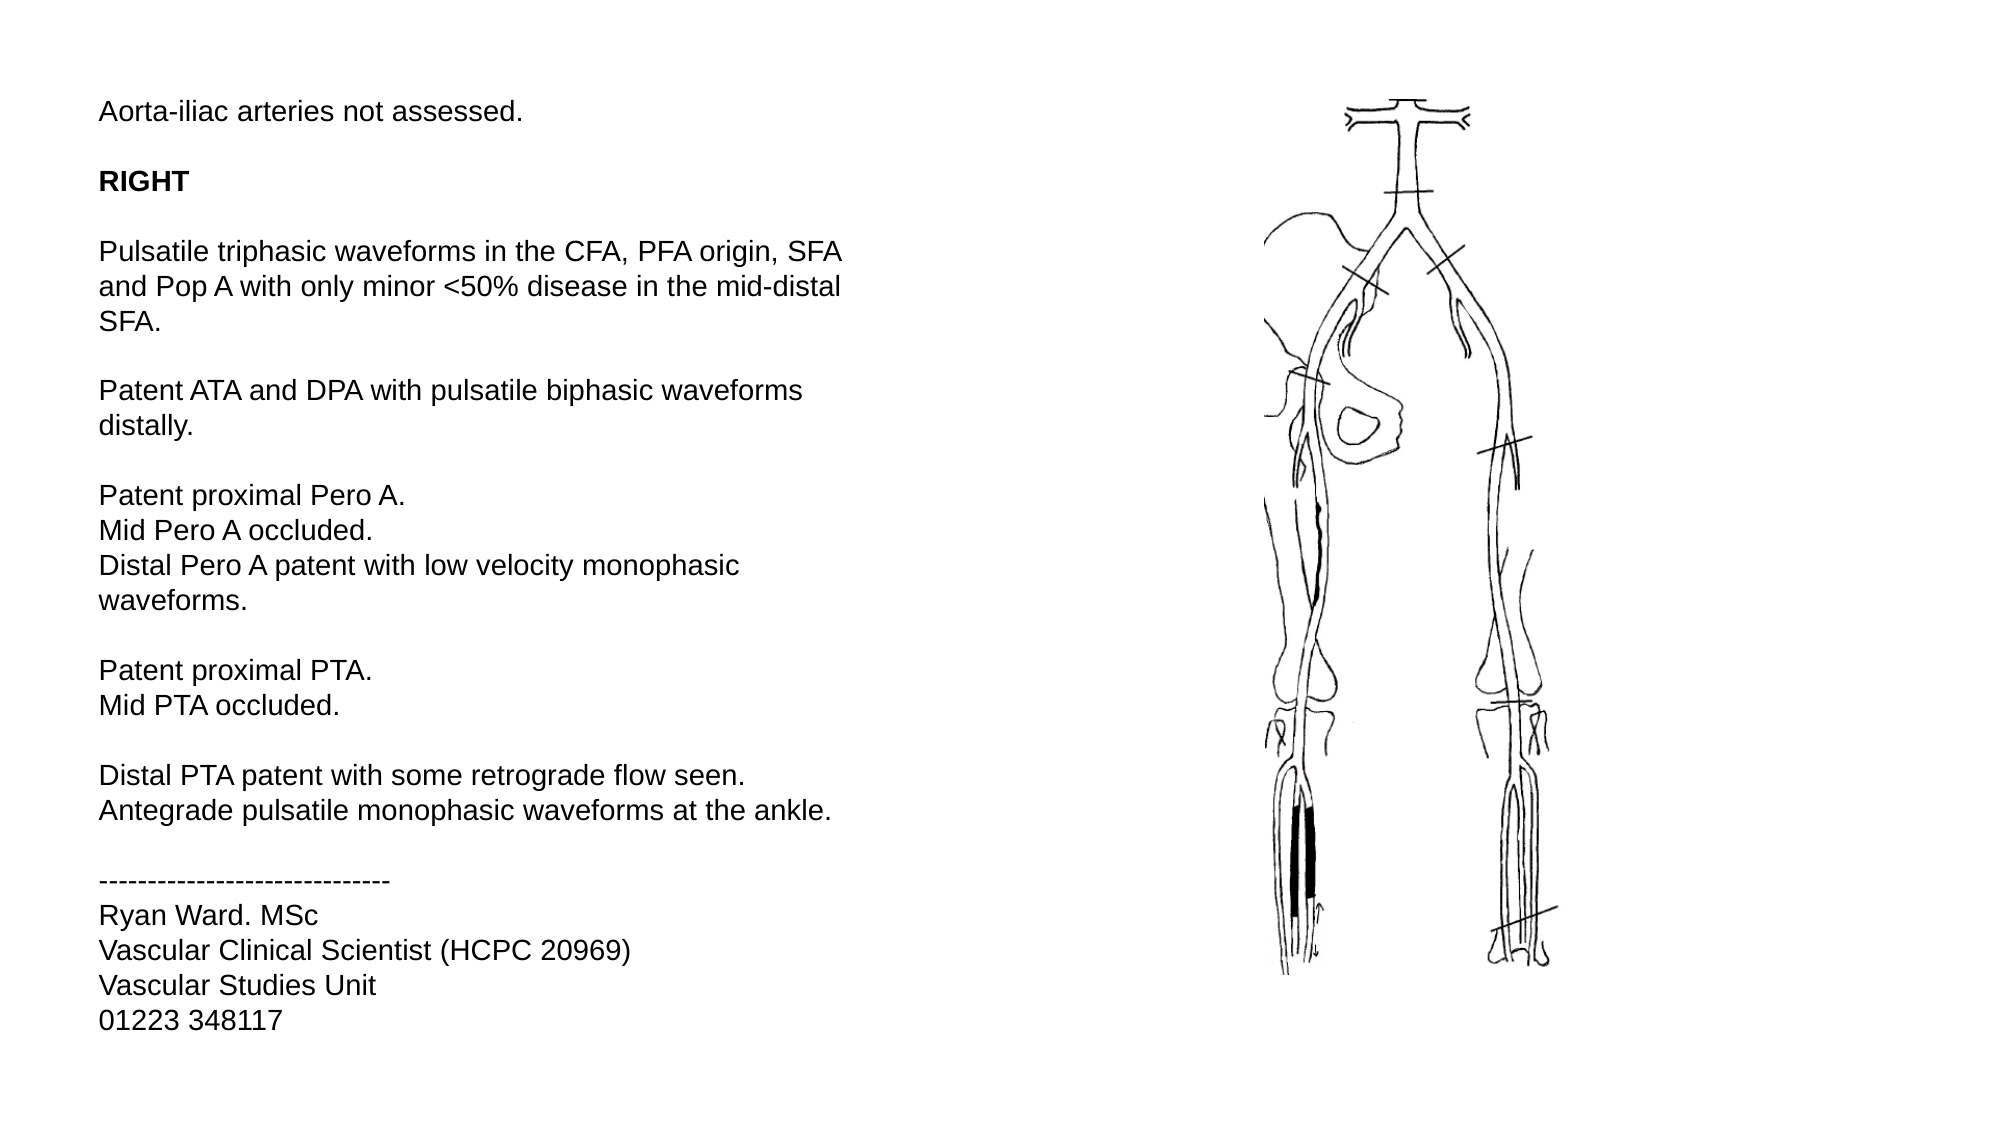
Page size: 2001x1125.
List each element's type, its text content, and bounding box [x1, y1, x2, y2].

picture [1264, 99, 1571, 976]
text_box Aorta-iliac arteries not assessed. RIGHT Pulsatile triphasic waveforms in the CFA, PFA origin, SFA and Pop A with only minor <50% disease in the mid-distal SFA. Patent ATA and DPA with pulsatile biphasic waveforms distally. Patent proximal Pero A. Mid Pero A occluded. Distal Pero A patent with low velocity monophasic waveforms. Patent proximal PTA. Mid PTA occluded. Distal PTA patent with some retrograde flow seen. Antegrade pulsatile monophasic waveforms at the ankle. ------------------------------ Ryan Ward. MSc Vascular Clinical Scientist (HCPC 20969) Vascular Studies Unit 01223 348117 [84, 84, 876, 1044]
